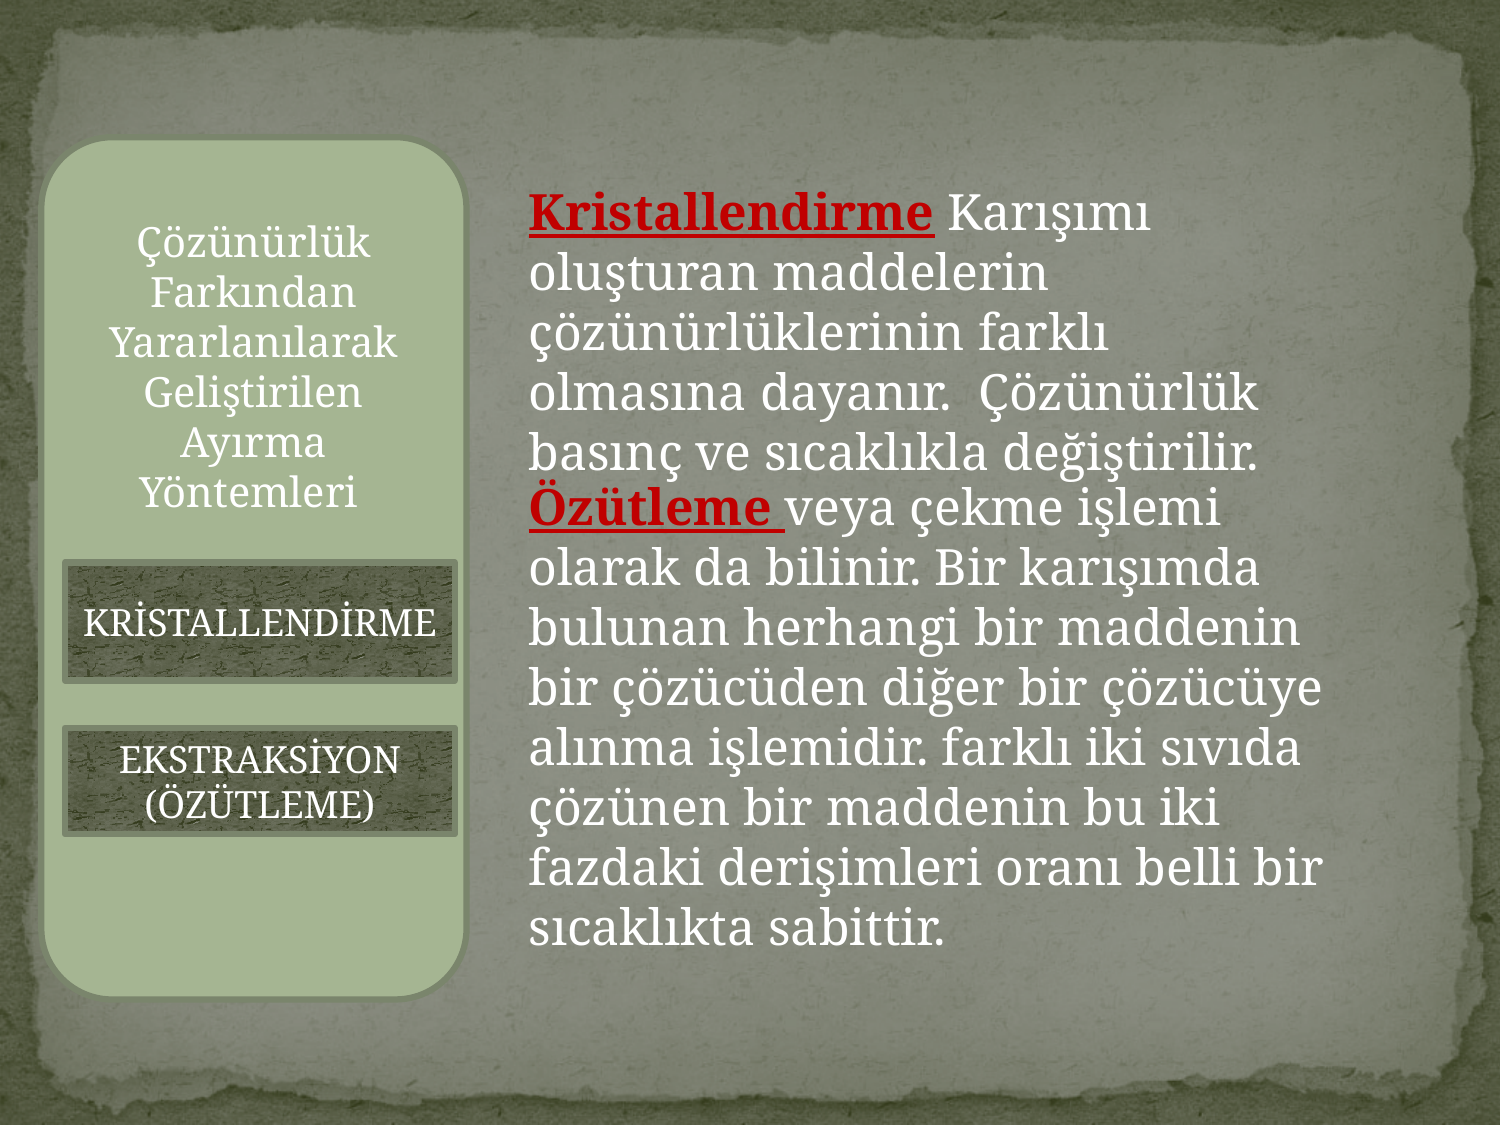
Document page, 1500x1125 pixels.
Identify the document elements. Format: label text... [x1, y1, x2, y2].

text_box KRİSTALLENDİRME [62, 559, 458, 684]
text_box Özütleme veya çekme işlemi olarak da bilinir. Bir karışımda bulunan herhangi bir maddenin bir çözücüden diğer bir çözücüye alınma işlemidir. farklı iki sıvıda çözünen bir maddenin bu iki fazdaki derişimleri oranı belli bir sıcaklıkta sabittir. [513, 467, 1376, 963]
text_box Kristallendirme Karışımı oluşturan maddelerin çözünürlüklerinin farklı olmasına dayanır. Çözünürlük basınç ve sıcaklıkla değiştirilir. [513, 172, 1353, 467]
text_box [38, 134, 470, 1003]
text_box EKSTRAKSİYON (ÖZÜTLEME) [62, 725, 458, 837]
text_box Çözünürlük Farkından Yararlanılarak Geliştirilen Ayırma Yöntemleri [64, 208, 443, 523]
